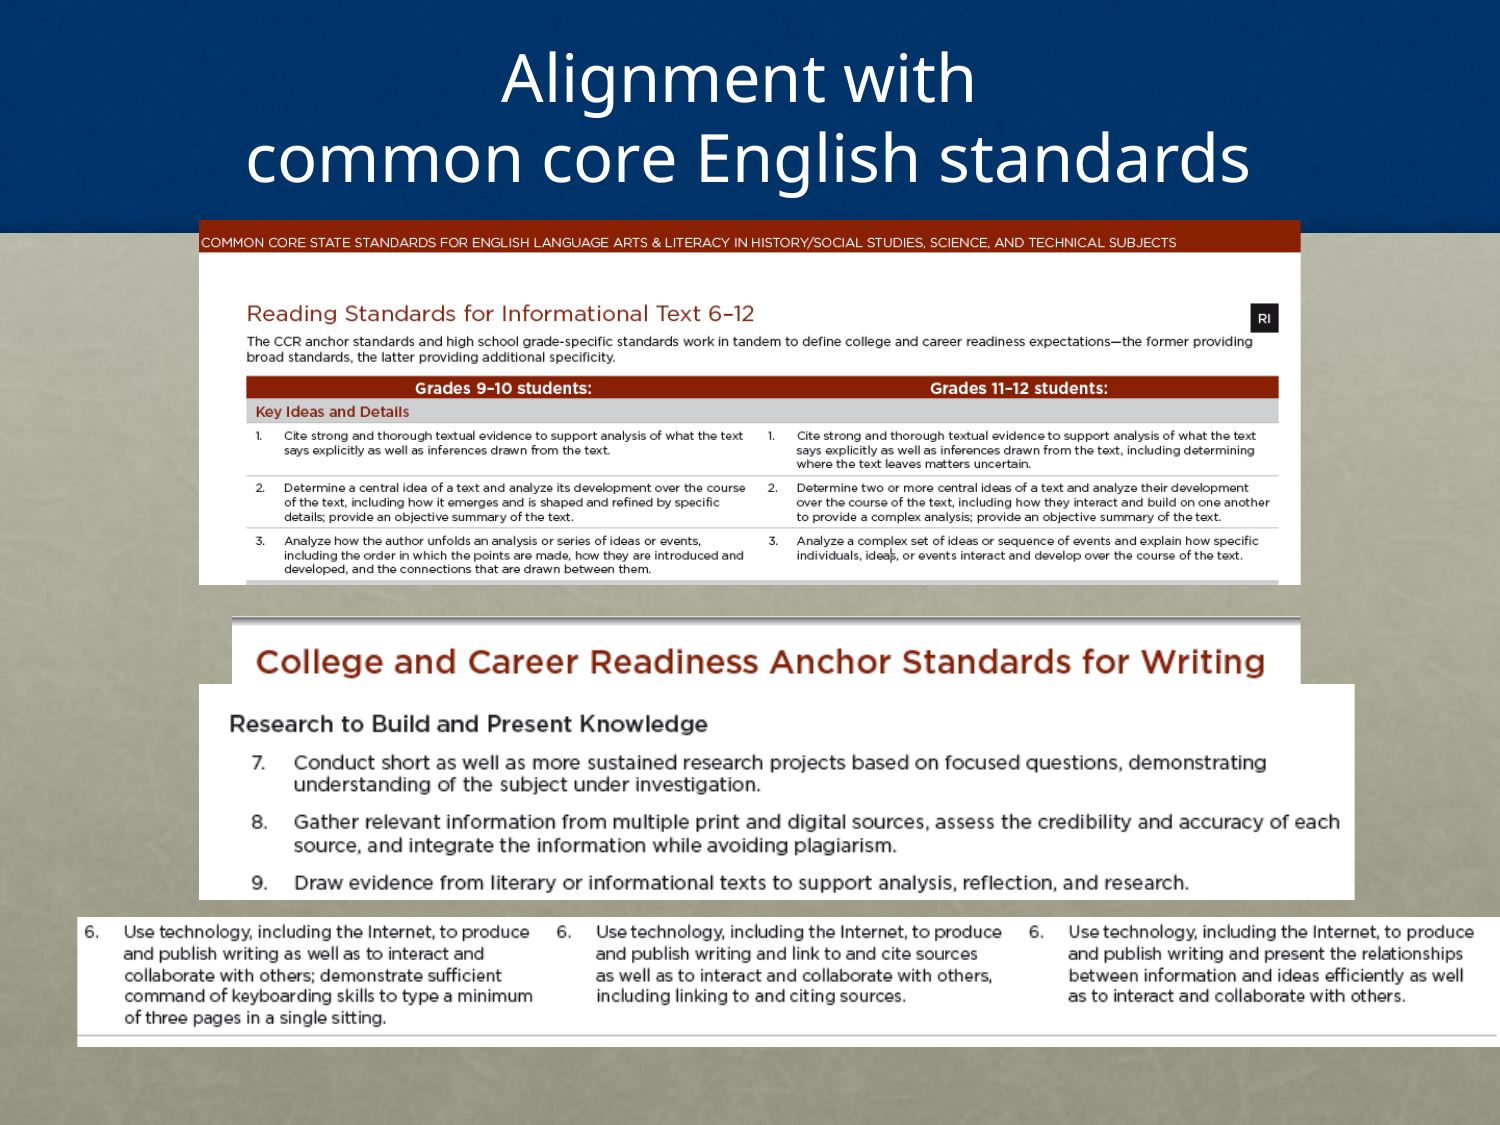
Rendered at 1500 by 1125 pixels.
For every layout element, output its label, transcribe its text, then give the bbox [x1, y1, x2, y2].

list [198, 220, 1302, 585]
title Alignment with common core English standards [37, 10, 1461, 221]
picture [0, 214, 1500, 1125]
